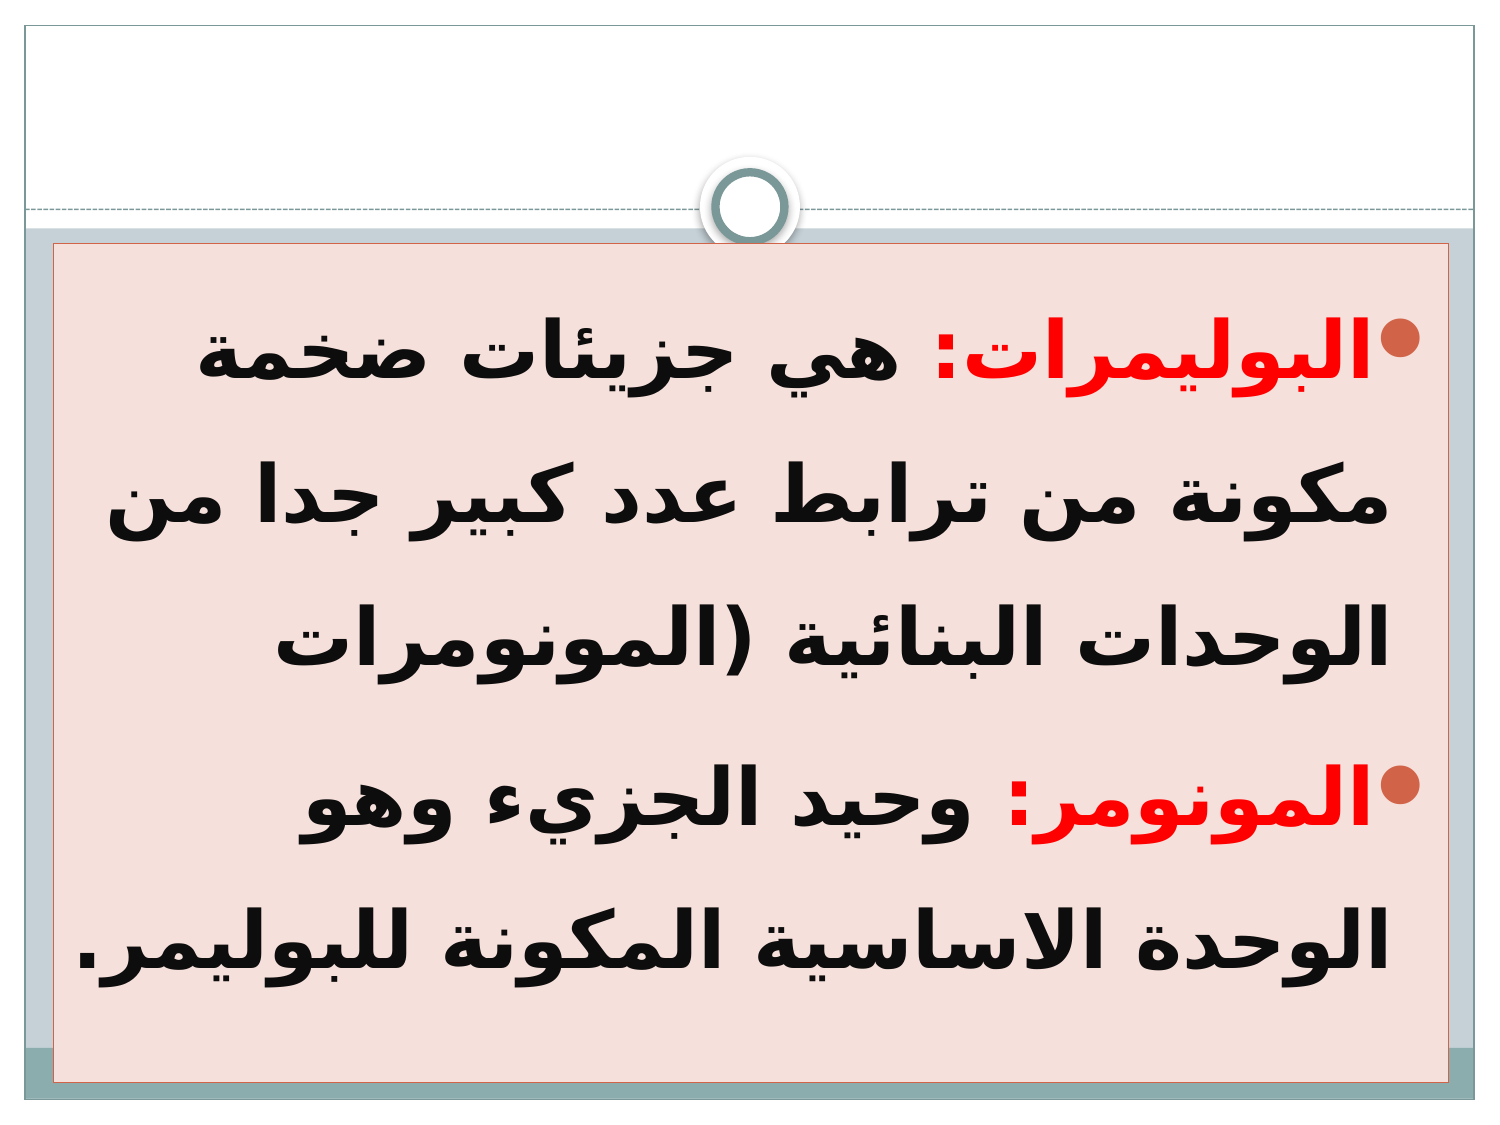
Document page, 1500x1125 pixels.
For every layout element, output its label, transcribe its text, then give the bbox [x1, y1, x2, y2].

list البوليمرات: هي جزيئات ضخمة مكونة من ترابط عدد كبير جدا من الوحدات البنائية (المونومرات المونومر: وحيد الجزيء وهو الوحدة الاساسية المكونة للبوليمر. [53, 243, 1449, 1083]
